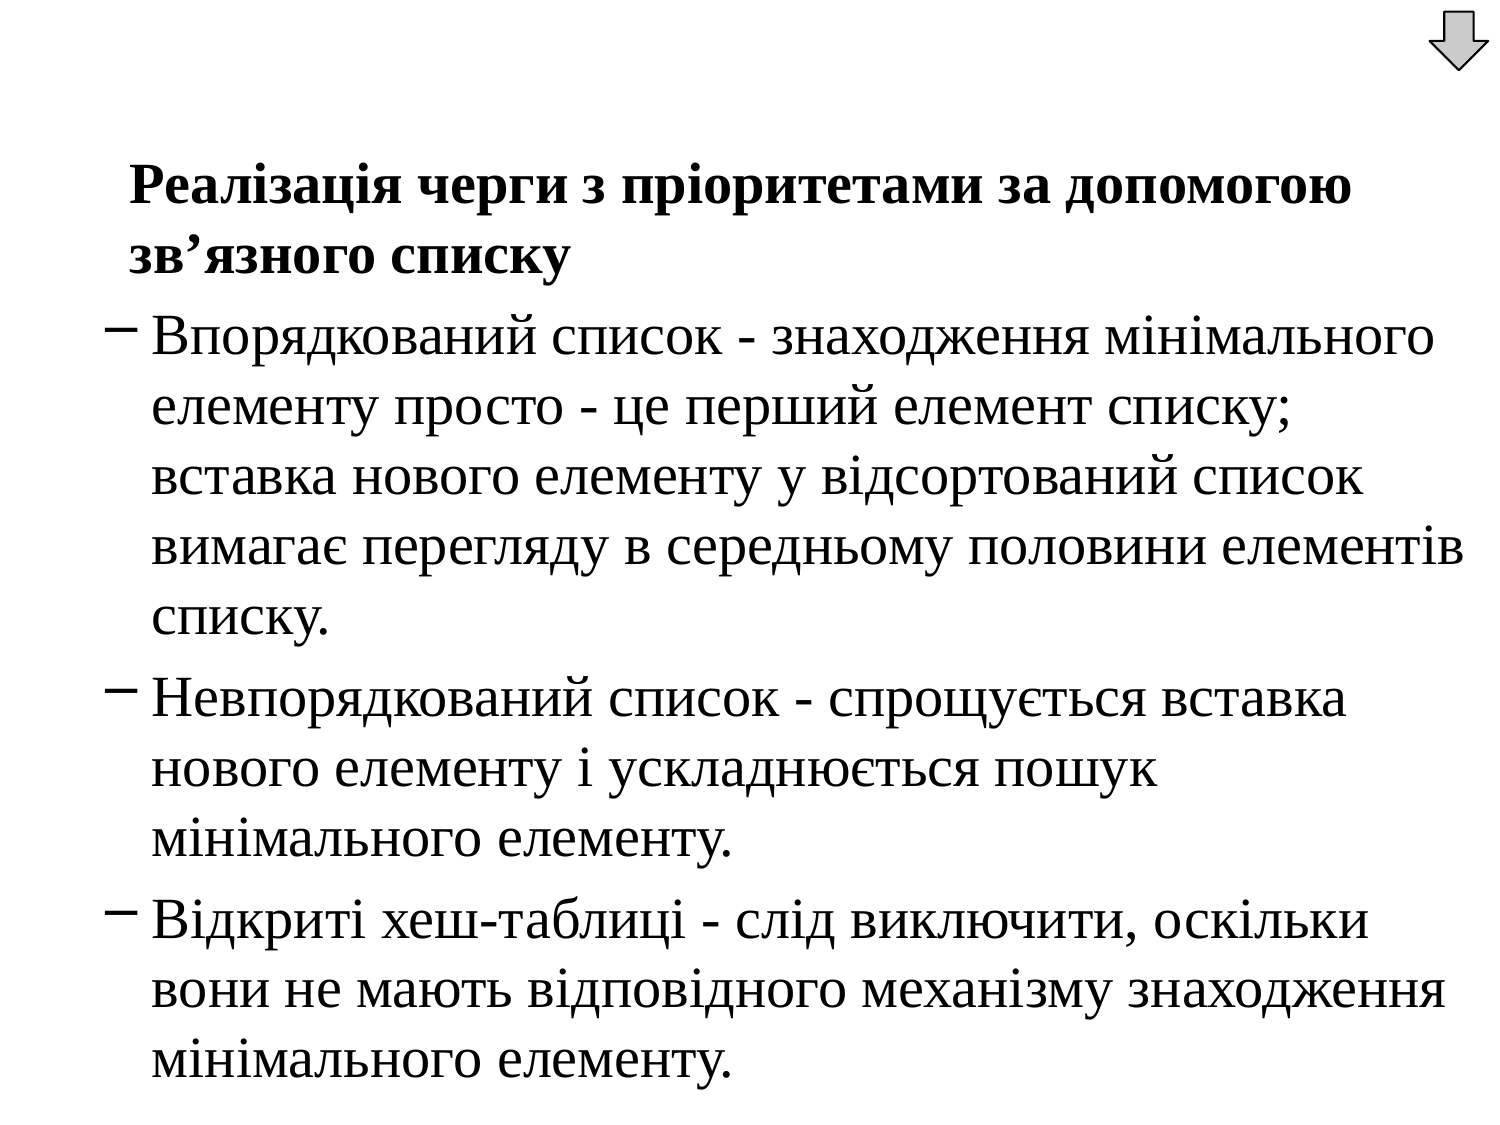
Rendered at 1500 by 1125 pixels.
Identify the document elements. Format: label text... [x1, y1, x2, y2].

list Реалізація черги з пріоритетами за допомогою зв’язного списку Впорядкований список - знаходження мінімального елементу просто - це перший елемент списку; вставка нового елементу у відсортований список вимагає перегляду в середньому половини елементів списку. Невпорядкований список - спрощується вставка нового елементу і ускладнюється пошук мінімального елементу. Відкриті хеш-таблиці - слід виключити, оскільки вони не мають відповідного механізму знаходження мінімального елементу. [0, 136, 1500, 1125]
text_box [1429, 11, 1489, 71]
